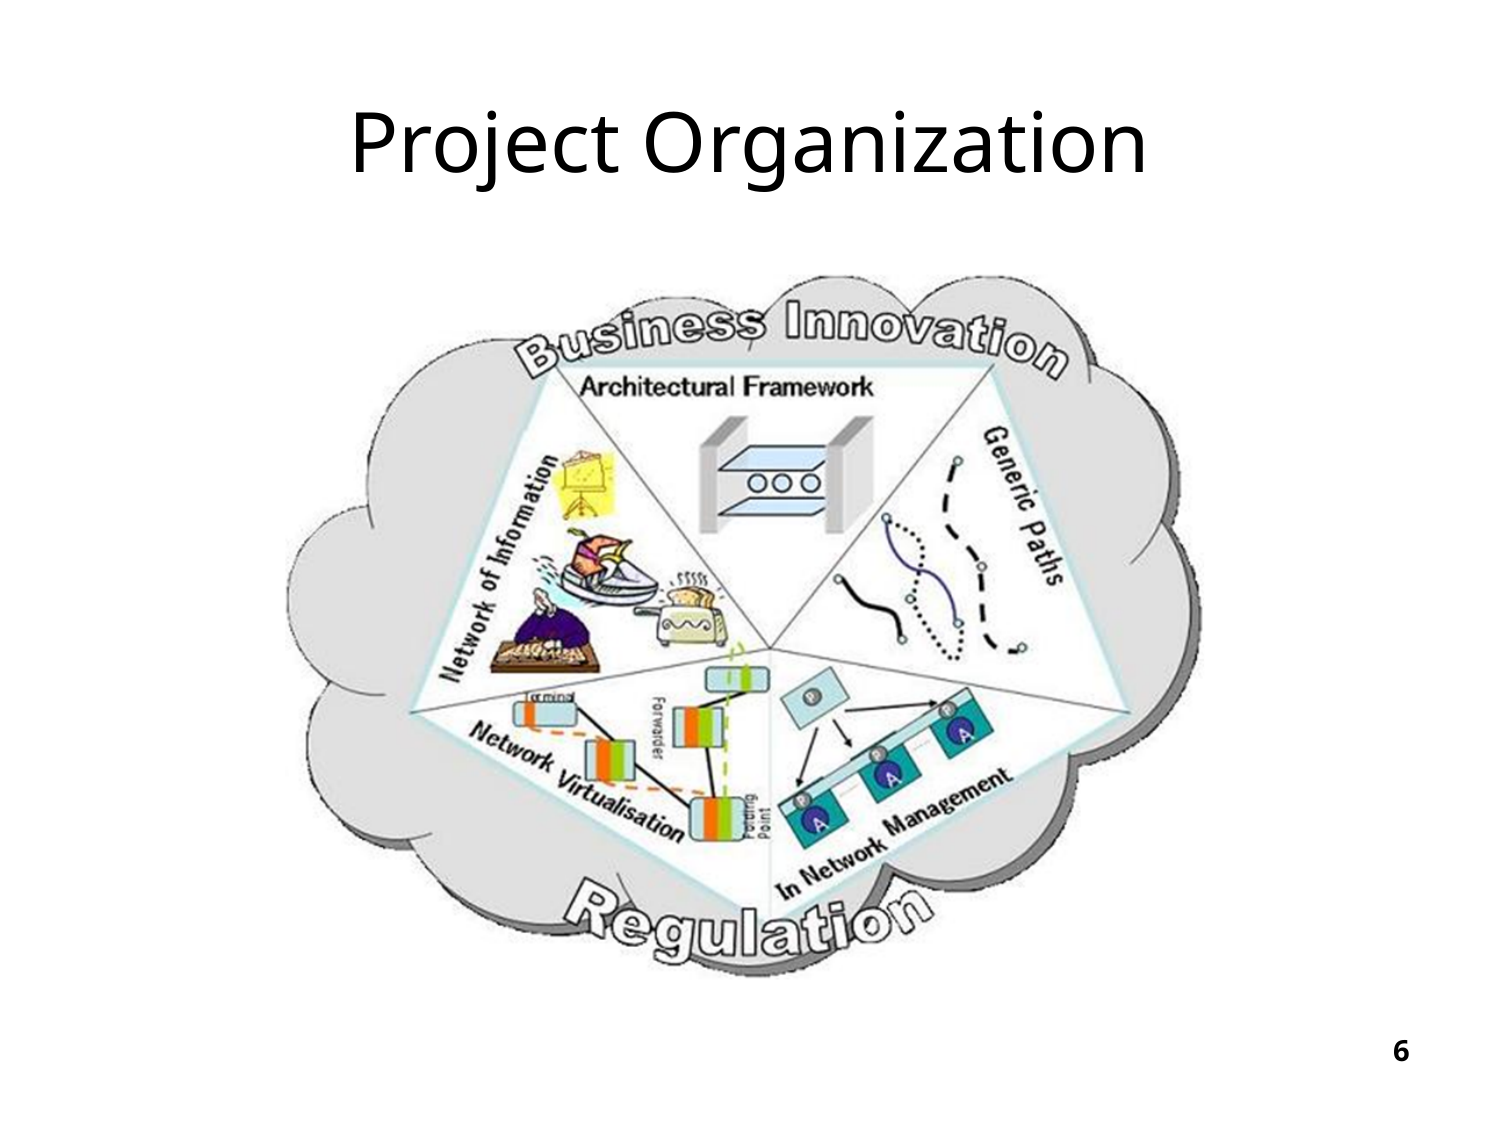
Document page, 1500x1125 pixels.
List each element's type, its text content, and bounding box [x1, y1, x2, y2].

title Project Organization [74, 44, 1426, 233]
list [253, 262, 1247, 1006]
slide_number 6 [1074, 1024, 1426, 1103]
